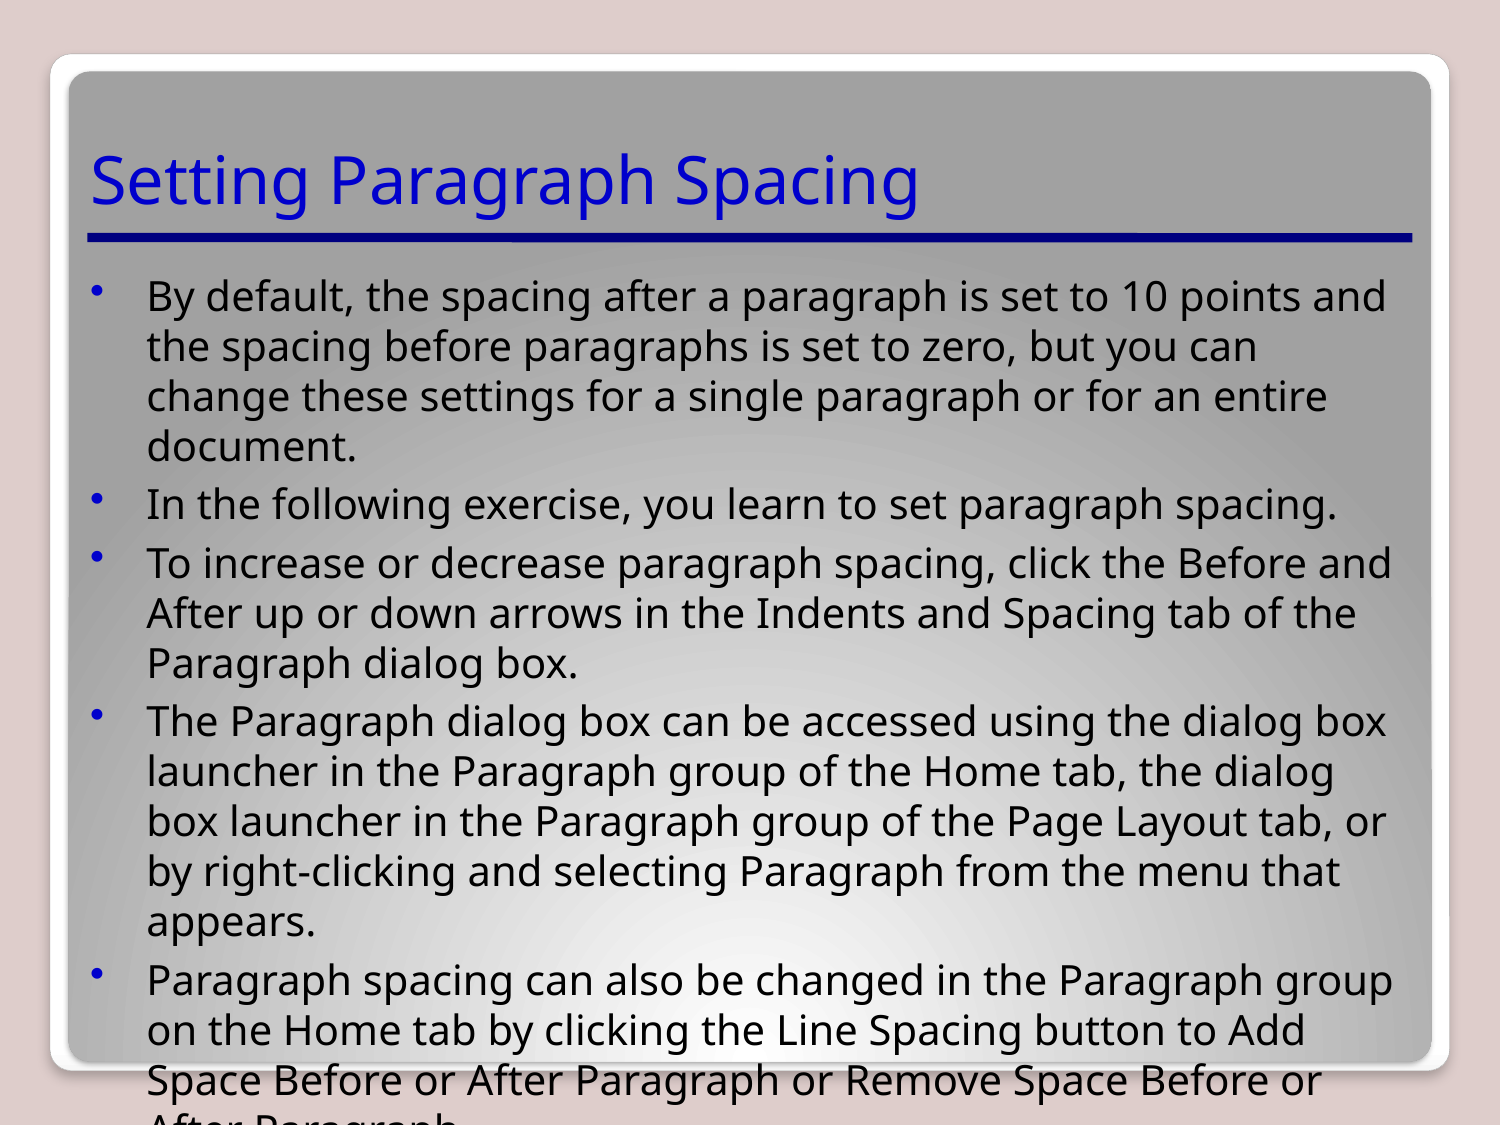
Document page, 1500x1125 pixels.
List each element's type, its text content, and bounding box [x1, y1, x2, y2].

list By default, the spacing after a paragraph is set to 10 points and the spacing before paragraphs is set to zero, but you can change these settings for a single paragraph or for an entire document. In the following exercise, you learn to set paragraph spacing. To increase or decrease paragraph spacing, click the Before and After up or down arrows in the Indents and Spacing tab of the Paragraph dialog box. The Paragraph dialog box can be accessed using the dialog box launcher in the Paragraph group of the Home tab, the dialog box launcher in the Paragraph group of the Page Layout tab, or by right-clicking and selecting Paragraph from the menu that appears. Paragraph spacing can also be changed in the Paragraph group on the Home tab by clicking the Line Spacing button to Add Space Before or After Paragraph or Remove Space Before or After Paragraph. [75, 262, 1425, 1063]
title Setting Paragraph Spacing [74, 74, 1426, 226]
